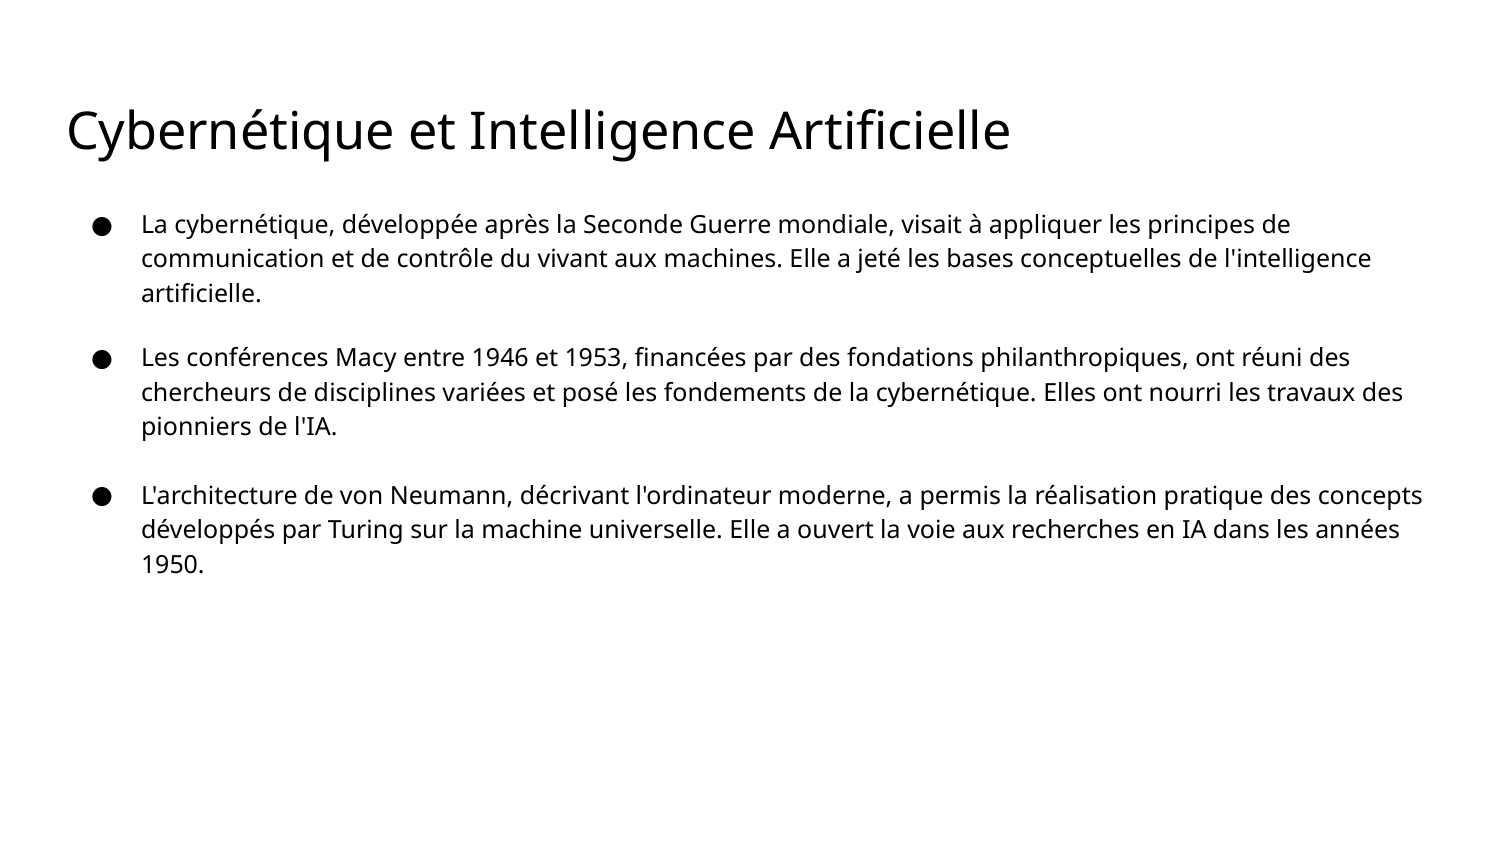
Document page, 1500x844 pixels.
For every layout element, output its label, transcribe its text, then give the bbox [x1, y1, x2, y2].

title Cybernétique et Intelligence Artificielle [51, 72, 1449, 167]
list La cybernétique, développée après la Seconde Guerre mondiale, visait à appliquer les principes de communication et de contrôle du vivant aux machines. Elle a jeté les bases conceptuelles de l'intelligence artificielle. Les conférences Macy entre 1946 et 1953, financées par des fondations philanthropiques, ont réuni des chercheurs de disciplines variées et posé les fondements de la cybernétique. Elles ont nourri les travaux des pionniers de l'IA. L'architecture de von Neumann, décrivant l'ordinateur moderne, a permis la réalisation pratique des concepts développés par Turing sur la machine universelle. Elle a ouvert la voie aux recherches en IA dans les années 1950. [51, 189, 1449, 771]
